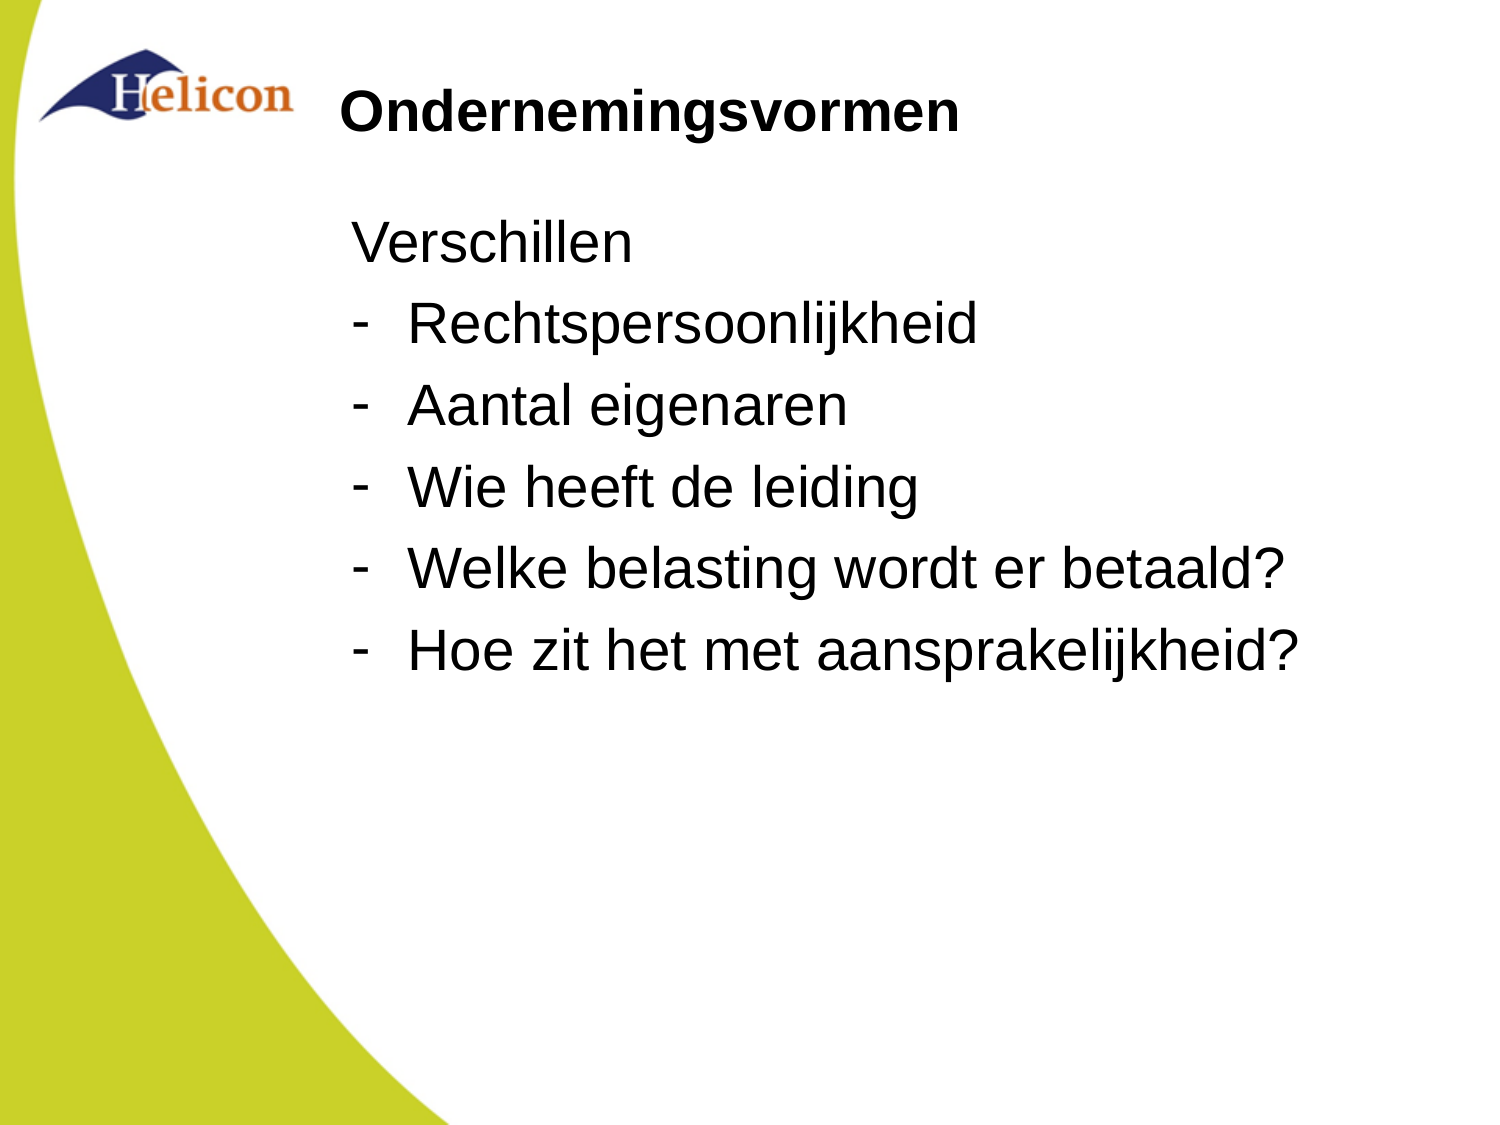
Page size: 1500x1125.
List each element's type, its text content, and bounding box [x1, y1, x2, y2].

list Verschillen Rechtspersoonlijkheid Aantal eigenaren Wie heeft de leiding Welke belasting wordt er betaald? Hoe zit het met aansprakelijkheid? [336, 196, 1425, 1005]
picture [0, 0, 1500, 1125]
title Ondernemingsvormen [324, 54, 1415, 161]
